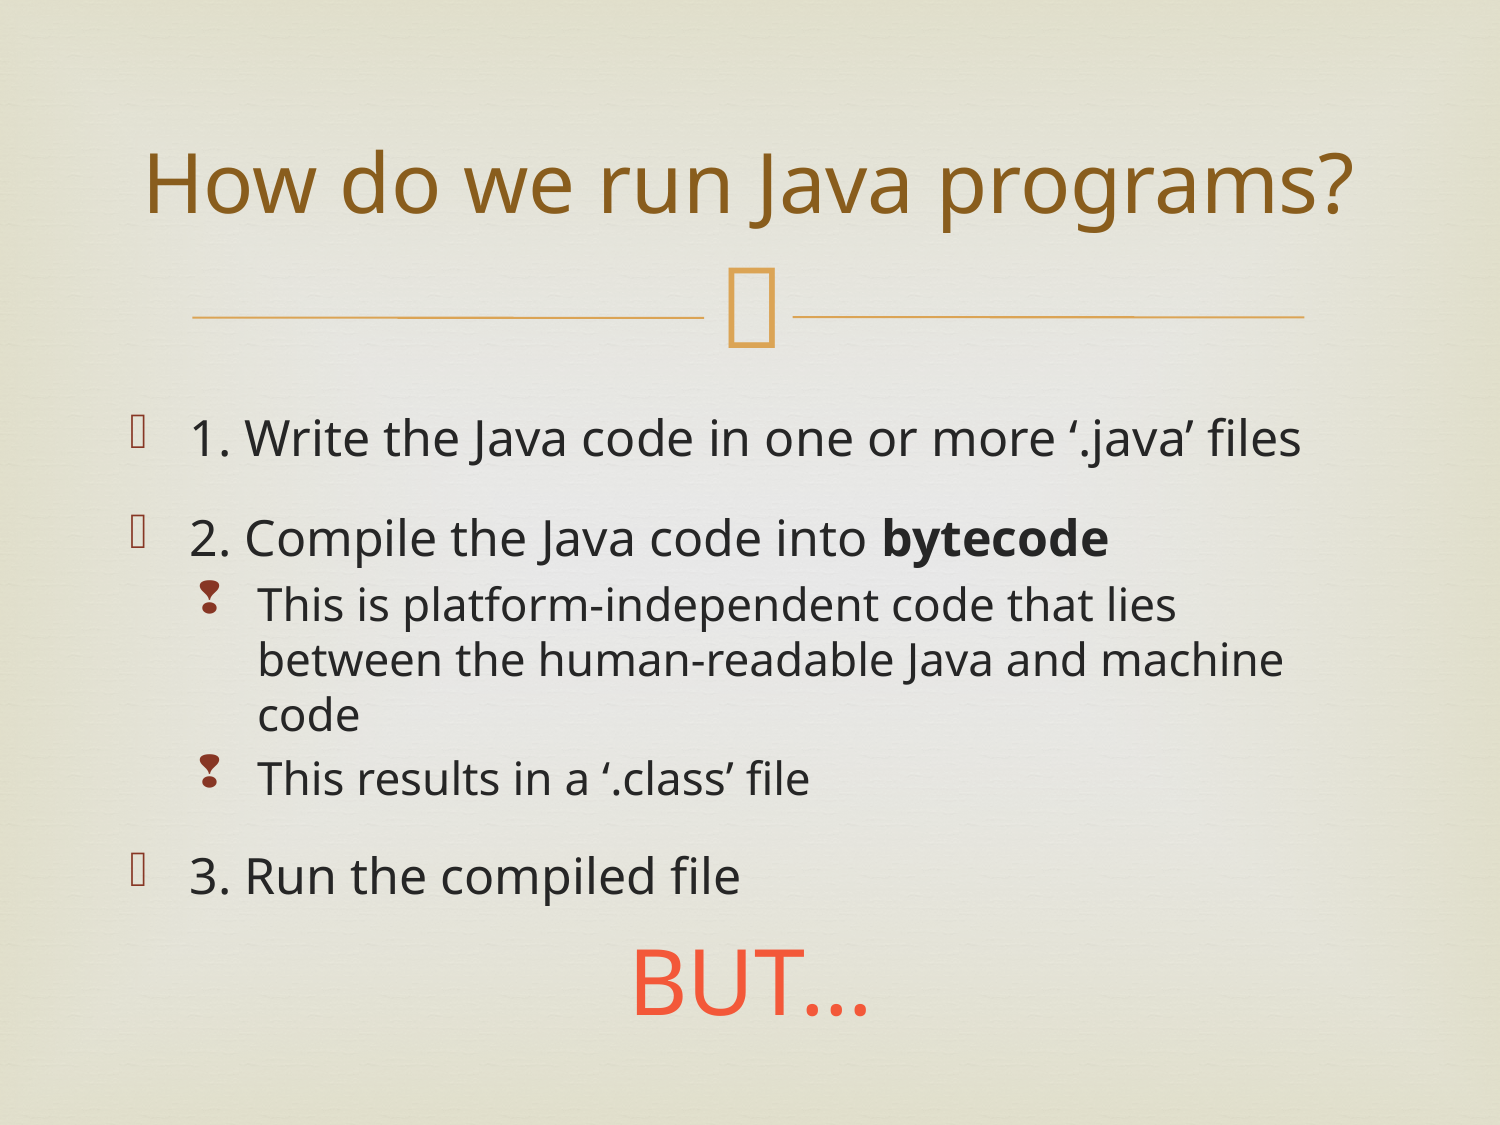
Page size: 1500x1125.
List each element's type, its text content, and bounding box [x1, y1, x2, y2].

title How do we run Java programs? [112, 93, 1386, 267]
text_box BUT… [613, 916, 888, 1042]
list 1. Write the Java code in one or more ‘.java’ files 2. Compile the Java code into bytecode This is platform-independent code that lies between the human-readable Java and machine code This results in a ‘.class’ file 3. Run the compiled file [114, 368, 1386, 1005]
